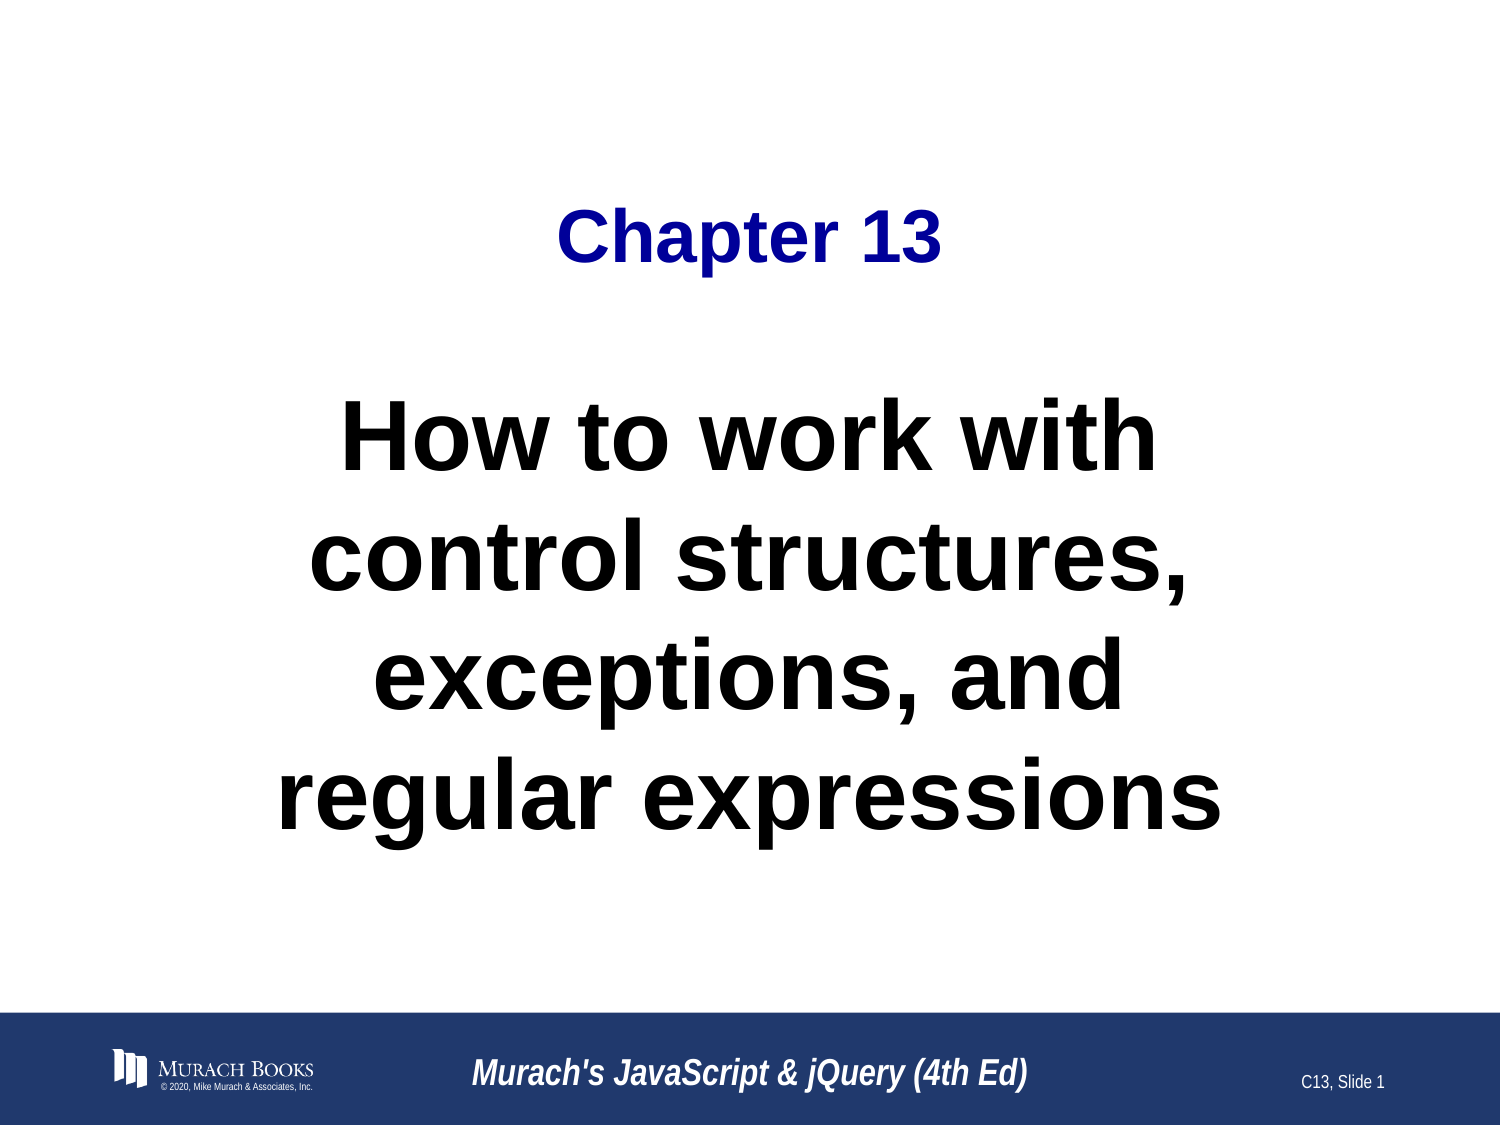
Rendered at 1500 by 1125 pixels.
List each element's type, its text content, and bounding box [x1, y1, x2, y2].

footer © 2020, Mike Murach & Associates, Inc. [12, 1025, 463, 1100]
title Chapter 13 [112, 187, 1388, 279]
list How to work with control structures, exceptions, and regular expressions [212, 362, 1288, 850]
slide_number C13, Slide 1 [1087, 1025, 1400, 1100]
slide_number Murach's JavaScript & jQuery (4th Ed) [463, 1025, 1050, 1100]
